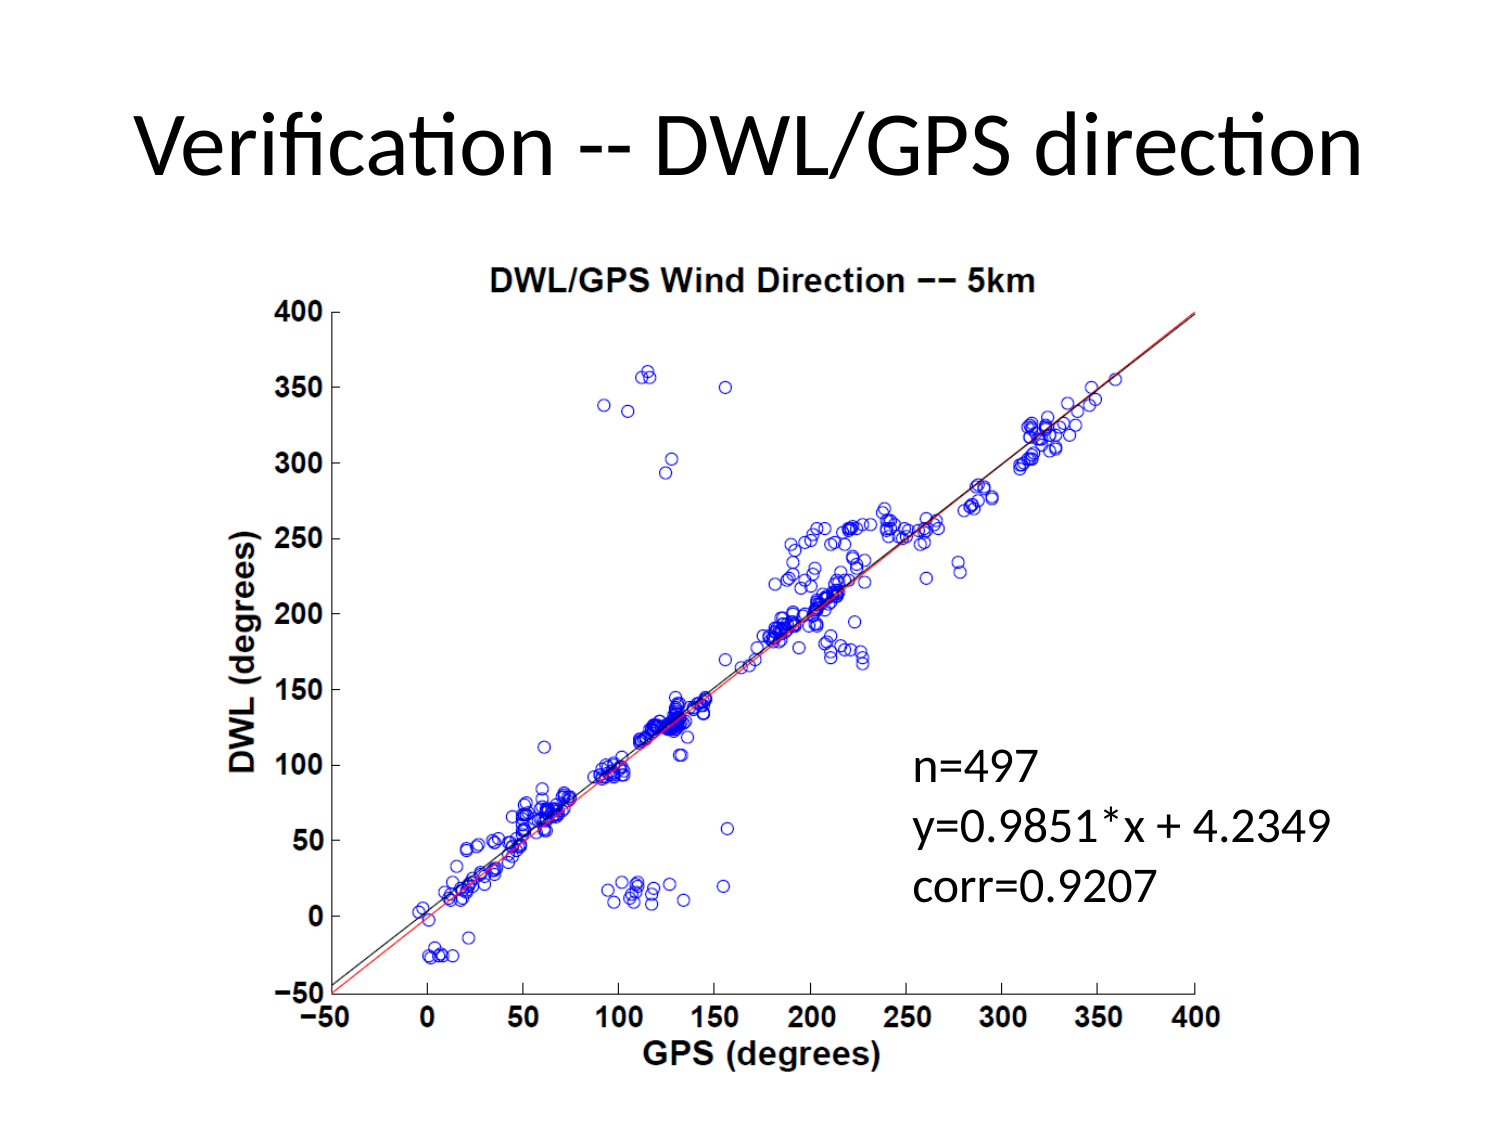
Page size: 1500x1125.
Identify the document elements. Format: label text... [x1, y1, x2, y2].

picture [199, 237, 1304, 1113]
text_box n=497 y=0.9851*x + 4.2349 corr=0.9207 [1308, 724, 1463, 920]
title Verification -- DWL/GPS direction [75, 45, 1425, 233]
